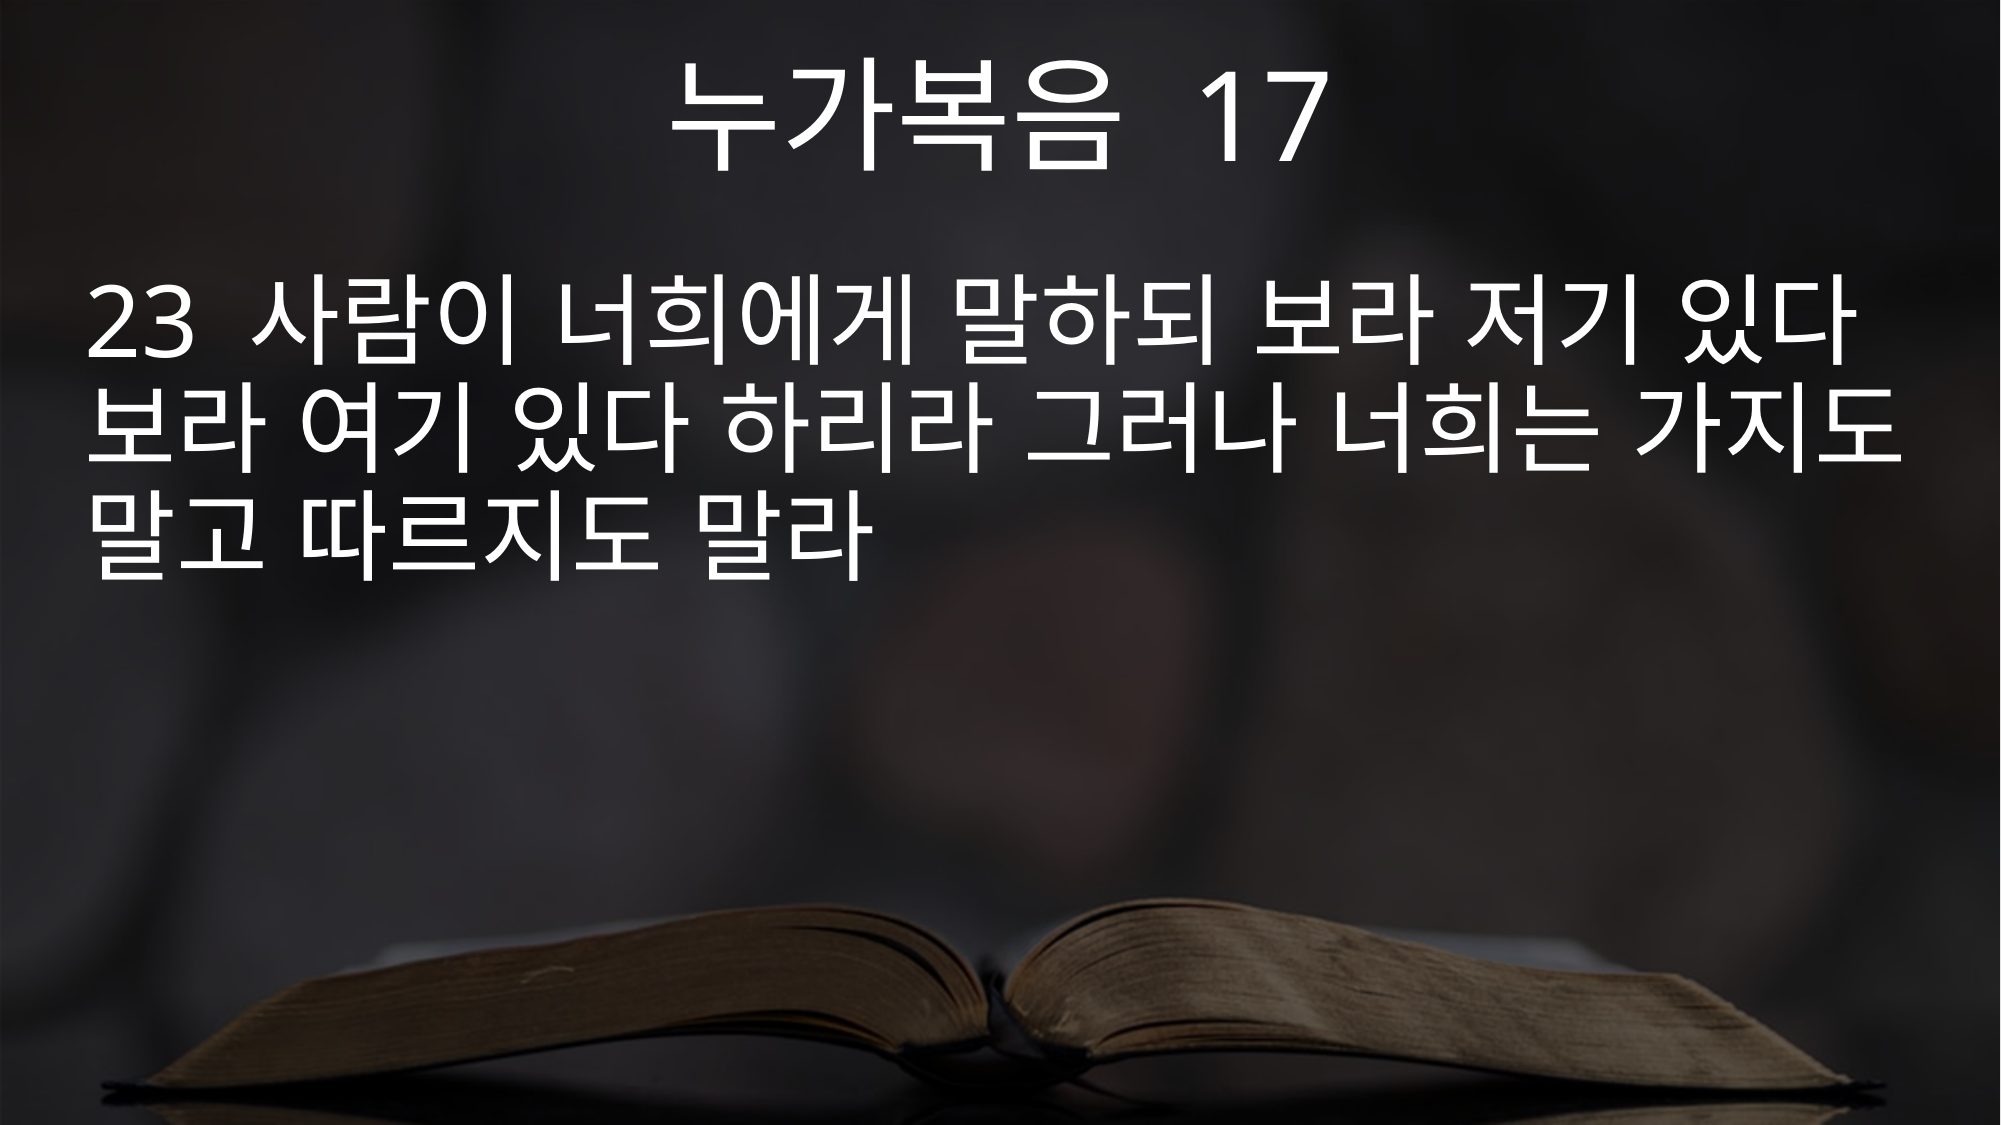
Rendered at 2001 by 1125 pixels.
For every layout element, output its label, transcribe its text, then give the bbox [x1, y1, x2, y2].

picture [0, 0, 2001, 1125]
footer 누가복음 17 [0, 32, 2000, 192]
list 23 사람이 너희에게 말하되 보라 저기 있다 보라 여기 있다 하리라 그러나 너희는 가지도 말고 따르지도 말라 [69, 263, 1953, 423]
